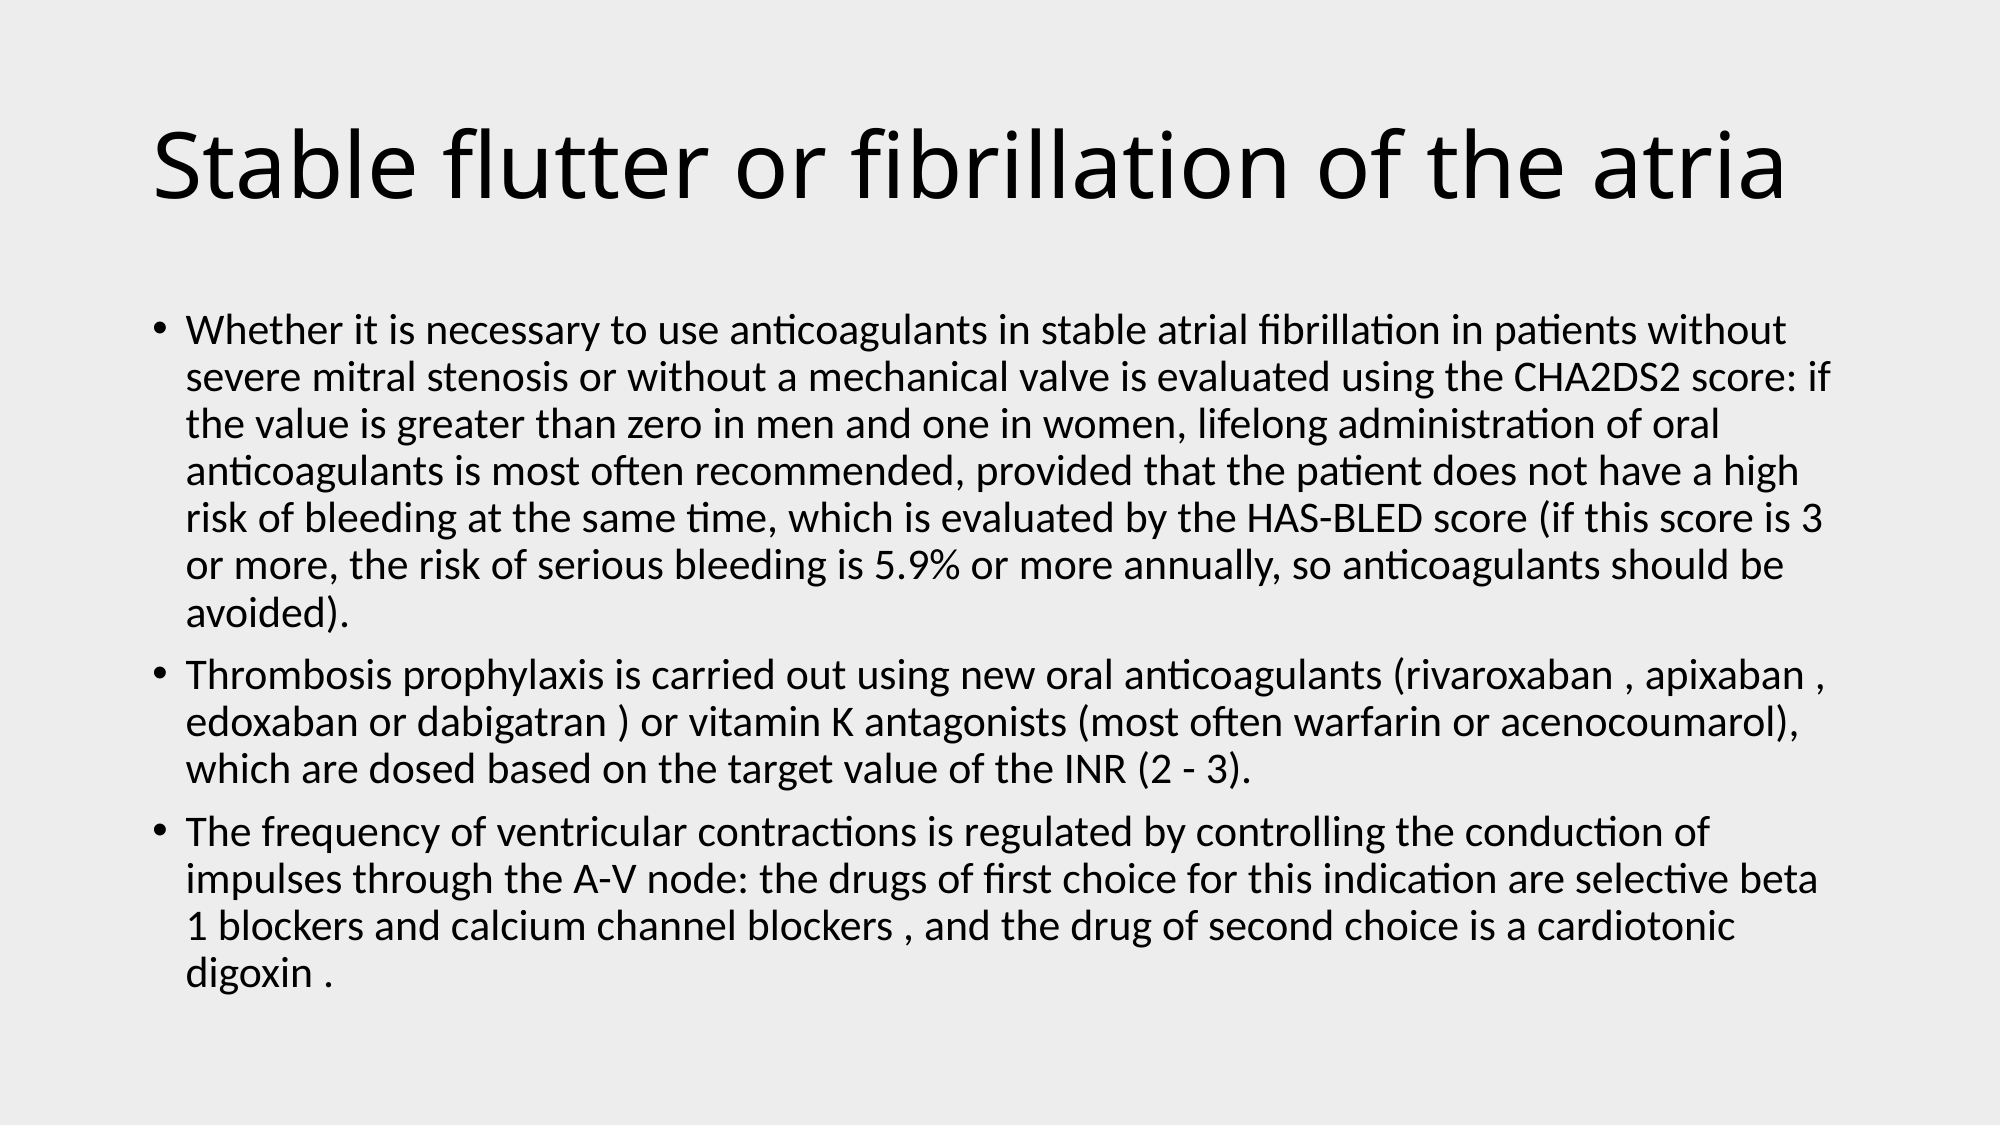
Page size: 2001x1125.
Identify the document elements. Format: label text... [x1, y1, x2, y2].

title Stable flutter or fibrillation of the atria [137, 59, 1863, 278]
list Whether it is necessary to use anticoagulants in stable atrial fibrillation in patients without severe mitral stenosis or without a mechanical valve is evaluated using the CHA2DS2 score: if the value is greater than zero in men and one in women, lifelong administration of oral anticoagulants is most often recommended, provided that the patient does not have a high risk of bleeding at the same time, which is evaluated by the HAS-BLED score (if this score is 3 or more, the risk of serious bleeding is 5.9% or more annually, so anticoagulants should be avoided). Thrombosis prophylaxis is carried out using new oral anticoagulants (rivaroxaban , apixaban , edoxaban or dabigatran ) or vitamin K antagonists (most often warfarin or acenocoumarol), which are dosed based on the target value of the INR (2 - 3). The frequency of ventricular contractions is regulated by controlling the conduction of impulses through the A-V node: the drugs of first choice for this indication are selective beta 1 blockers and calcium channel blockers , and the drug of second choice is a cardiotonic digoxin . [137, 299, 1863, 1014]
